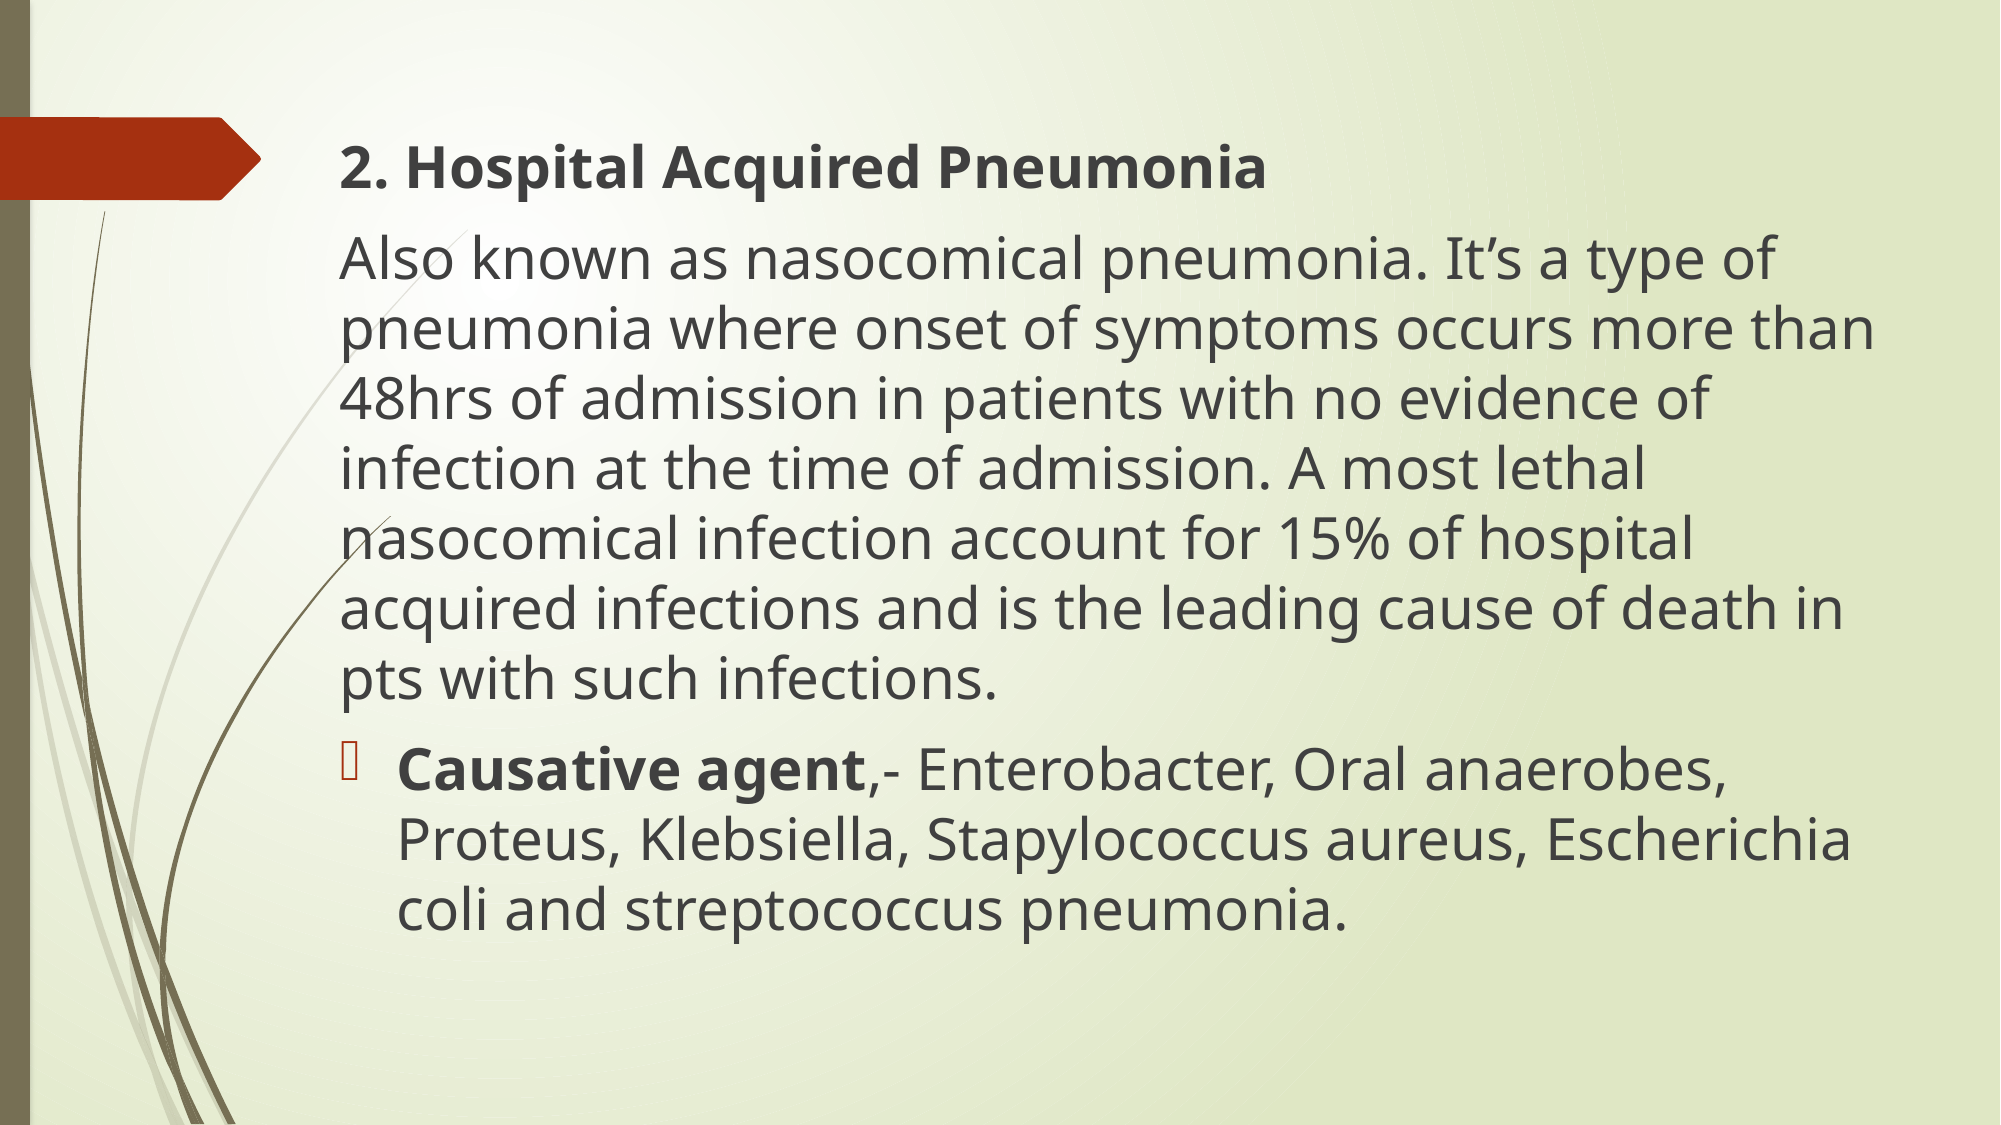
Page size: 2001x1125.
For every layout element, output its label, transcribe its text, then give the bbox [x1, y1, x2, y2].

list 2. Hospital Acquired Pneumonia Also known as nasocomical pneumonia. It’s a type of pneumonia where onset of symptoms occurs more than 48hrs of admission in patients with no evidence of infection at the time of admission. A most lethal nasocomical infection account for 15% of hospital acquired infections and is the leading cause of death in pts with such infections. Causative agent,- Enterobacter, Oral anaerobes, Proteus, Klebsiella, Stapylococcus aureus, Escherichia coli and streptococcus pneumonia. [324, 122, 1959, 1090]
